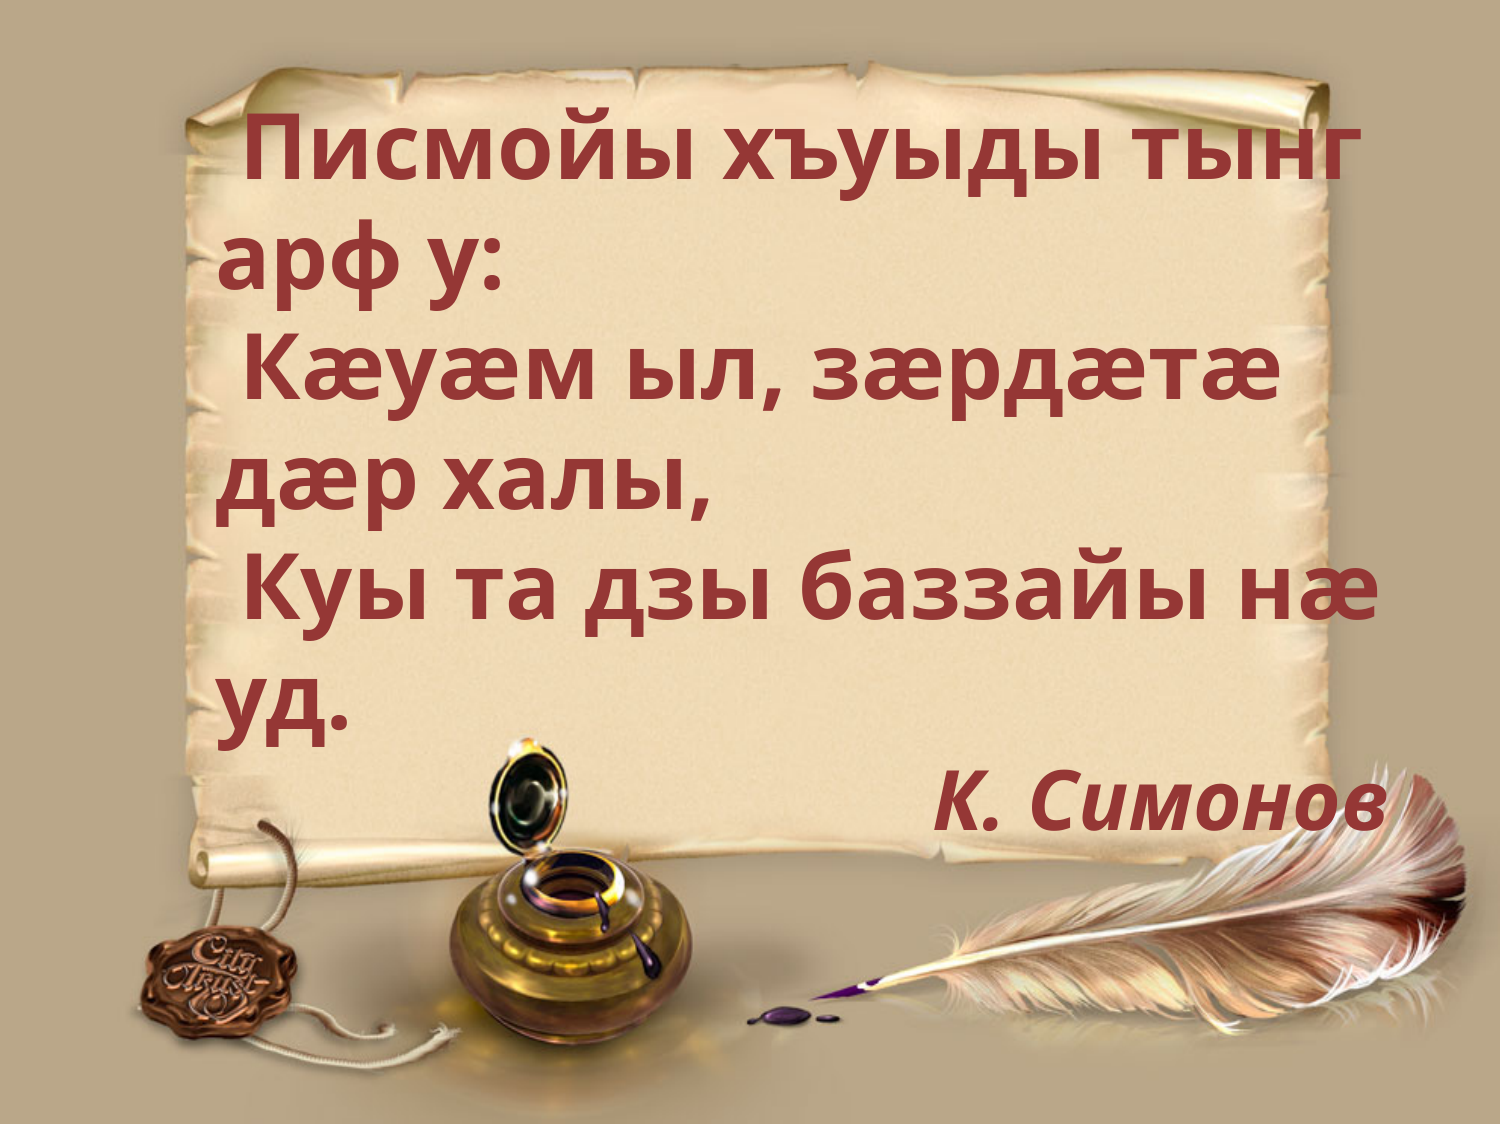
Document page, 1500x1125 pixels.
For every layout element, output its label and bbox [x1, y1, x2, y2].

list [0, 0, 1500, 1124]
